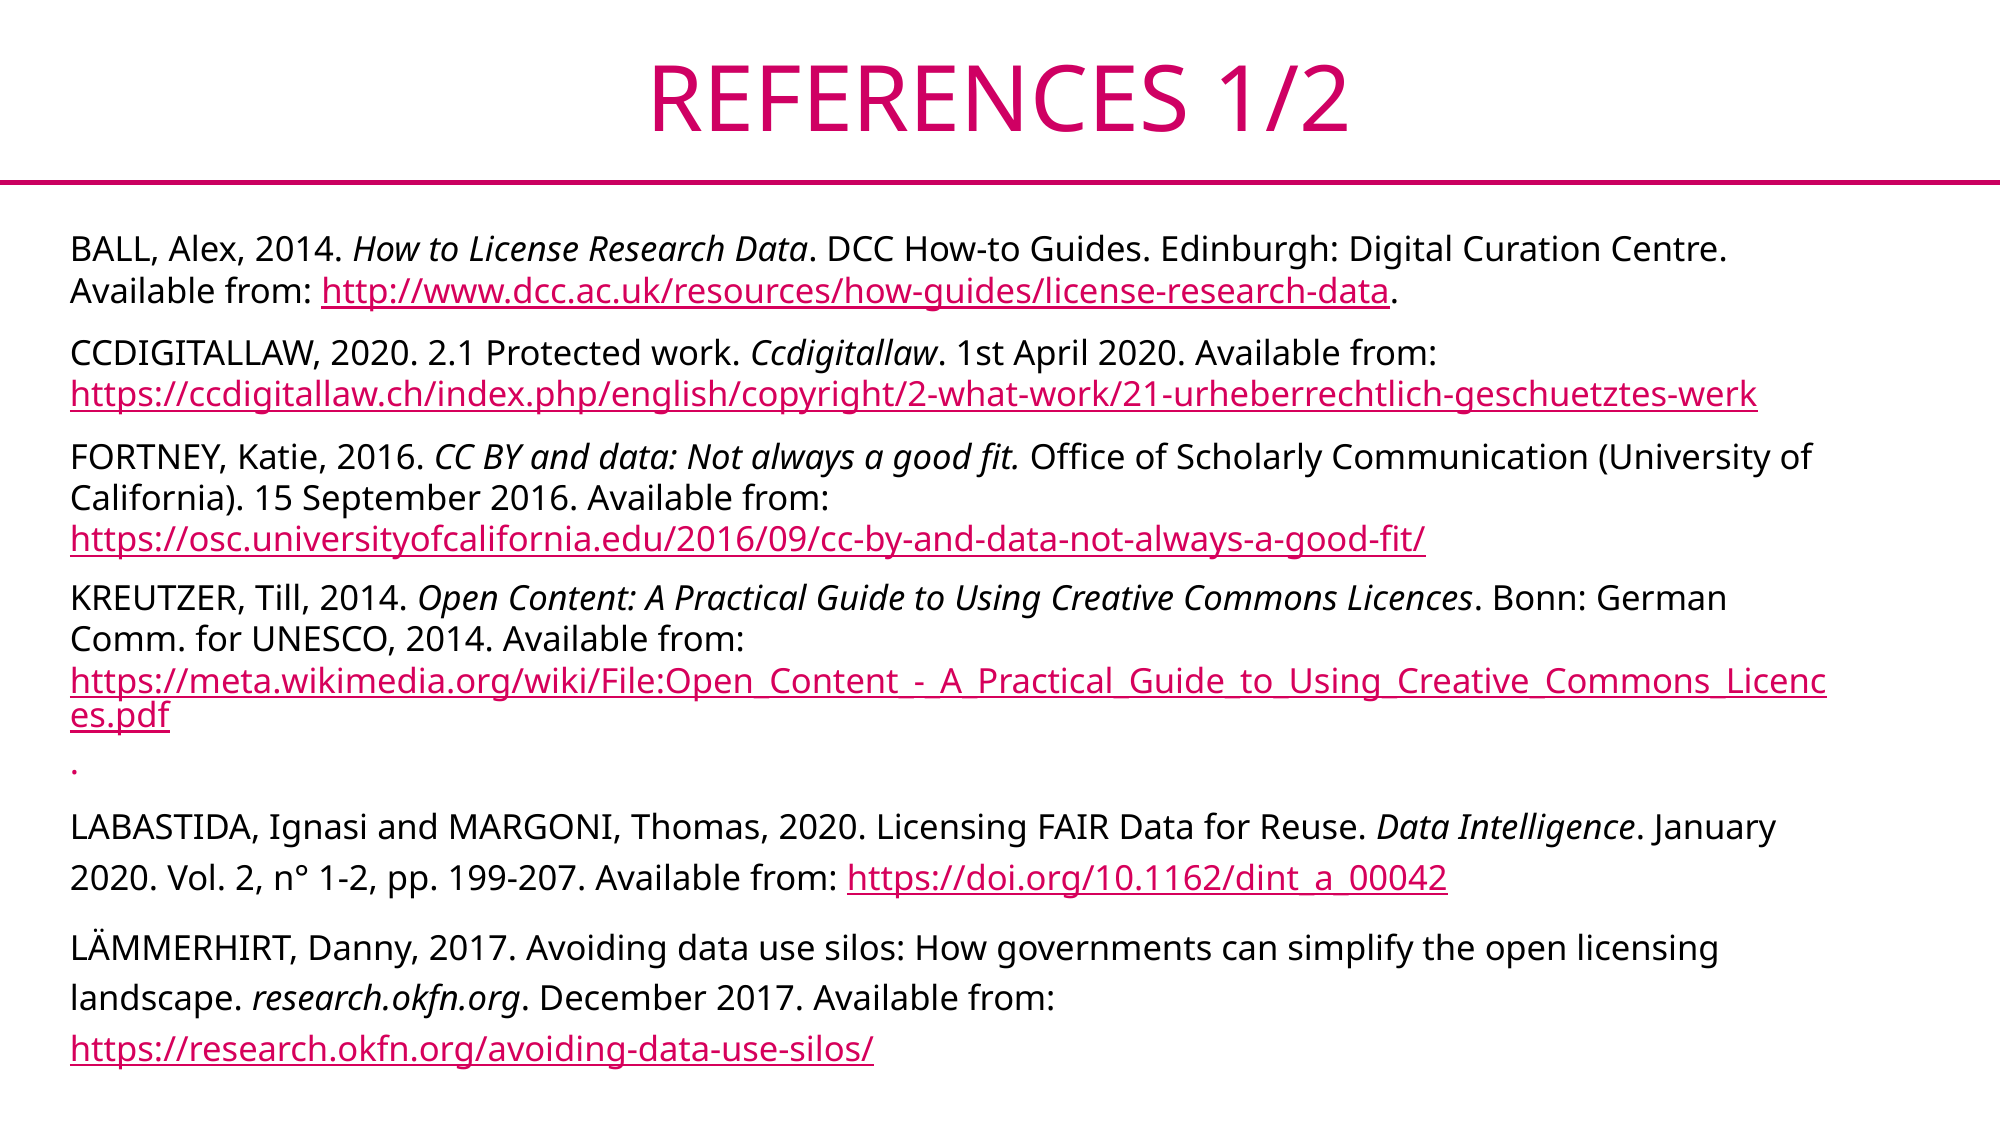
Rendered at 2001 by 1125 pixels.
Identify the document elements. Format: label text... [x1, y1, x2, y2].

list BALL, Alex, 2014. How to License Research Data. DCC How-to Guides. Edinburgh: Digital Curation Centre. Available from: http://www.dcc.ac.uk/resources/how-guides/license-research-data. CCDIGITALLAW, 2020. 2.1 Protected work. Ccdigitallaw. 1st April 2020. Available from: https://ccdigitallaw.ch/index.php/english/copyright/2-what-work/21-urheberrechtlich-geschuetztes-werk FORTNEY, Katie, 2016. CC BY and data: Not always a good fit. Office of Scholarly Communication (University of California). 15 September 2016. Available from: https://osc.universityofcalifornia.edu/2016/09/cc-by-and-data-not-always-a-good-fit/ KREUTZER, Till, 2014. Open Content: A Practical Guide to Using Creative Commons Licences. Bonn: German Comm. for UNESCO, 2014. Available from: https://meta.wikimedia.org/wiki/File:Open_Content_-_A_Practical_Guide_to_Using_Creative_Commons_Licences.pdf. LABASTIDA, Ignasi and MARGONI, Thomas, 2020. Licensing FAIR Data for Reuse. Data Intelligence. January 2020. Vol. 2, n° 1‑2, pp. 199‑207. Available from: https://doi.org/10.1162/dint_a_00042 LÄMMERHIRT, Danny, 2017. Avoiding data use silos: How governments can simplify the open licensing landscape. research.okfn.org. December 2017. Available from: https://research.okfn.org/avoiding-data-use-silos/ [55, 219, 1855, 1047]
title References 1/2 [99, 19, 1900, 171]
